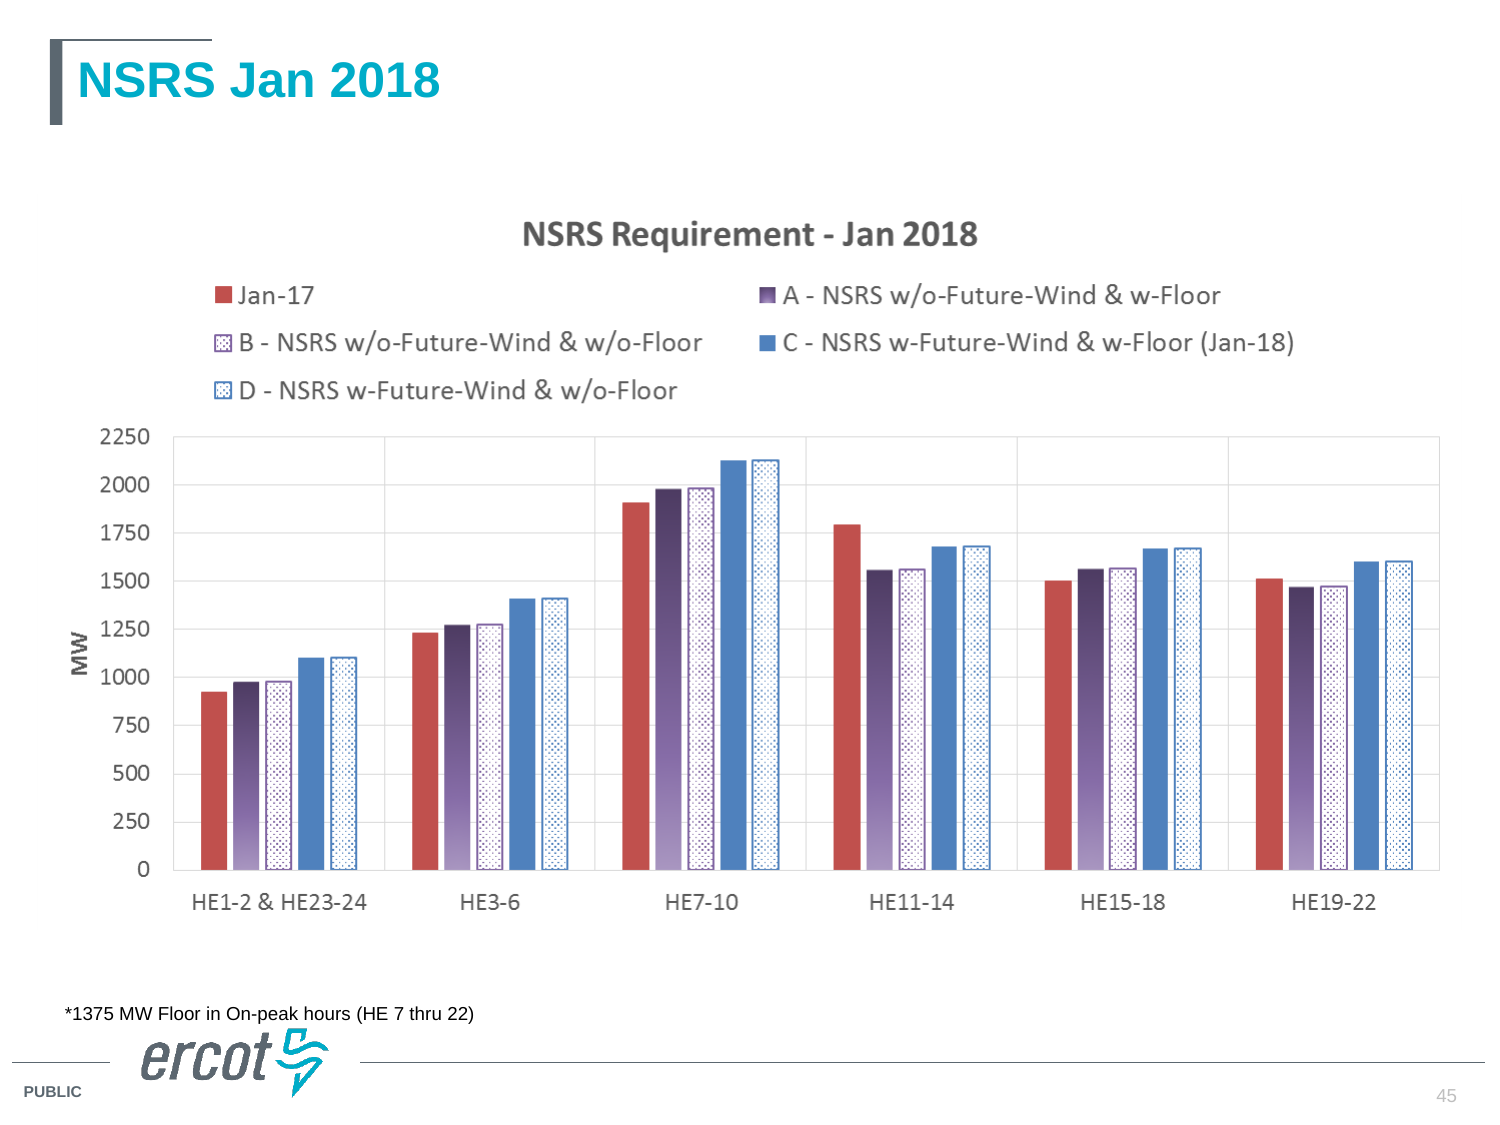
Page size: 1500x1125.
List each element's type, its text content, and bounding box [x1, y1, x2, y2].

picture [137, 1035, 332, 1100]
title NSRS Jan 2018 [62, 39, 1450, 125]
picture [36, 194, 1464, 931]
text_box *1375 MW Floor in On-peak hours (HE 7 thru 22) [50, 994, 1450, 1035]
